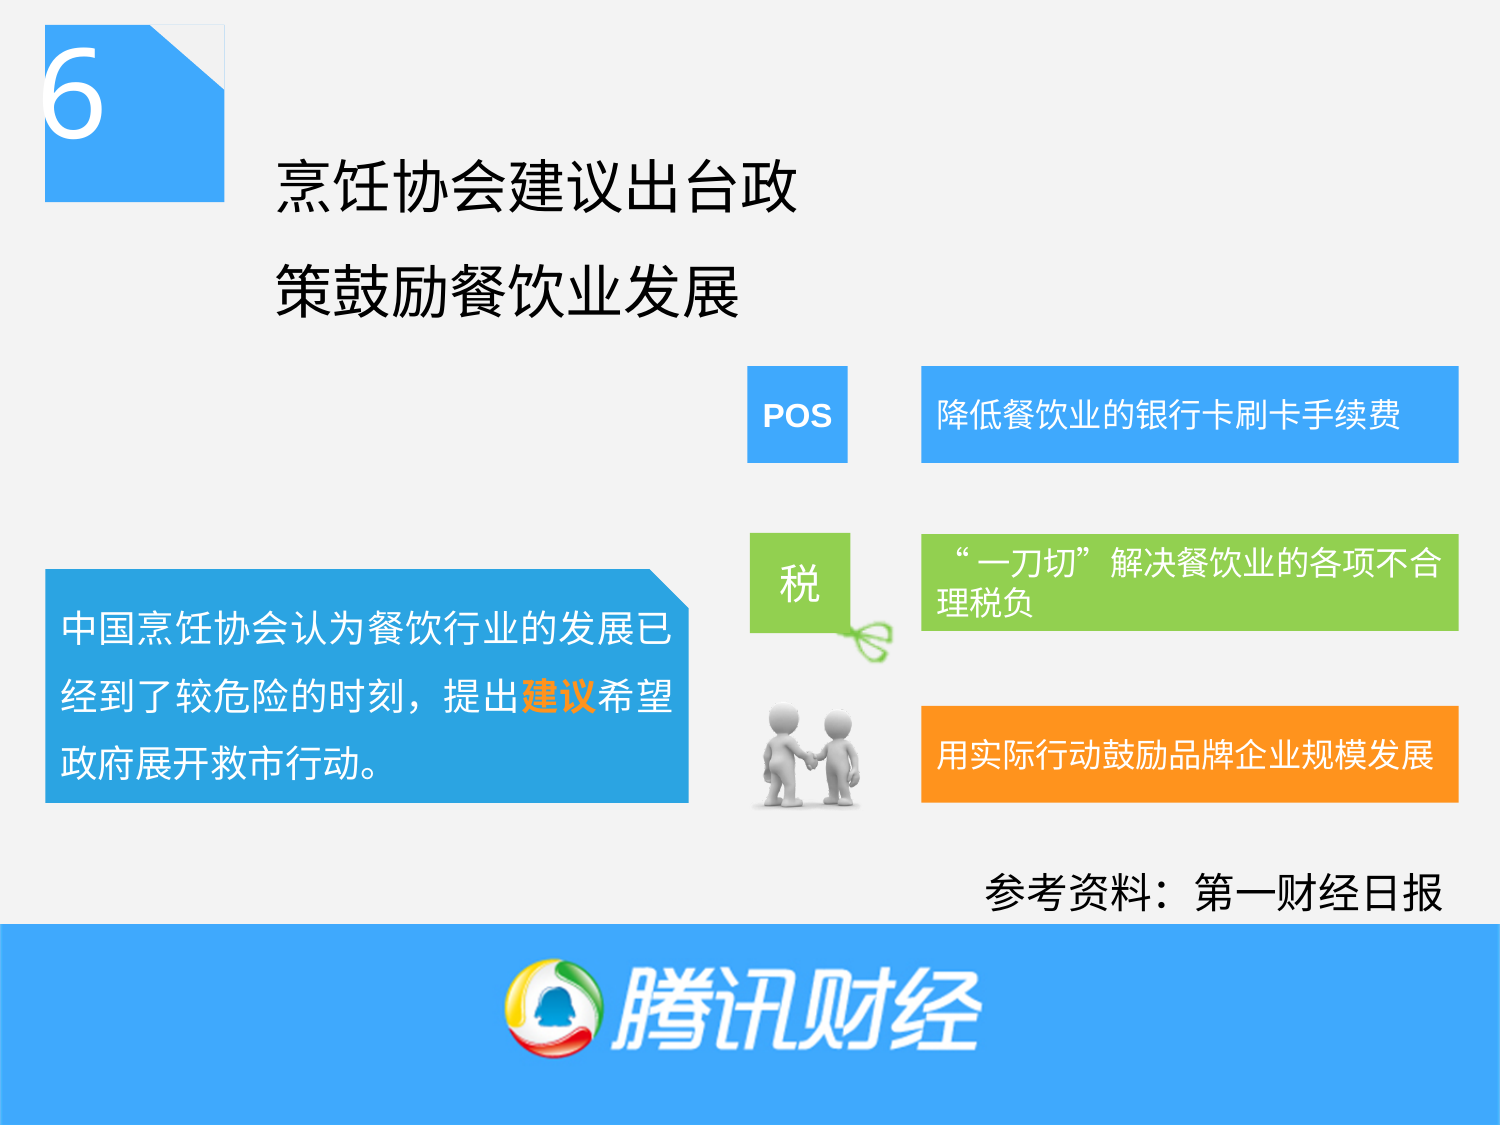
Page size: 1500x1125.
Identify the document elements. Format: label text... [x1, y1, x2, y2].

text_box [747, 701, 1459, 811]
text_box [21, 5, 241, 203]
text_box 参考资料：第一财经日报 [732, 834, 1459, 922]
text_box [749, 532, 1459, 669]
text_box 烹饪协会建议出台政 策鼓励餐饮业发展 [259, 107, 987, 333]
picture [0, 923, 1500, 1125]
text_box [45, 568, 689, 804]
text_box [747, 365, 1459, 464]
